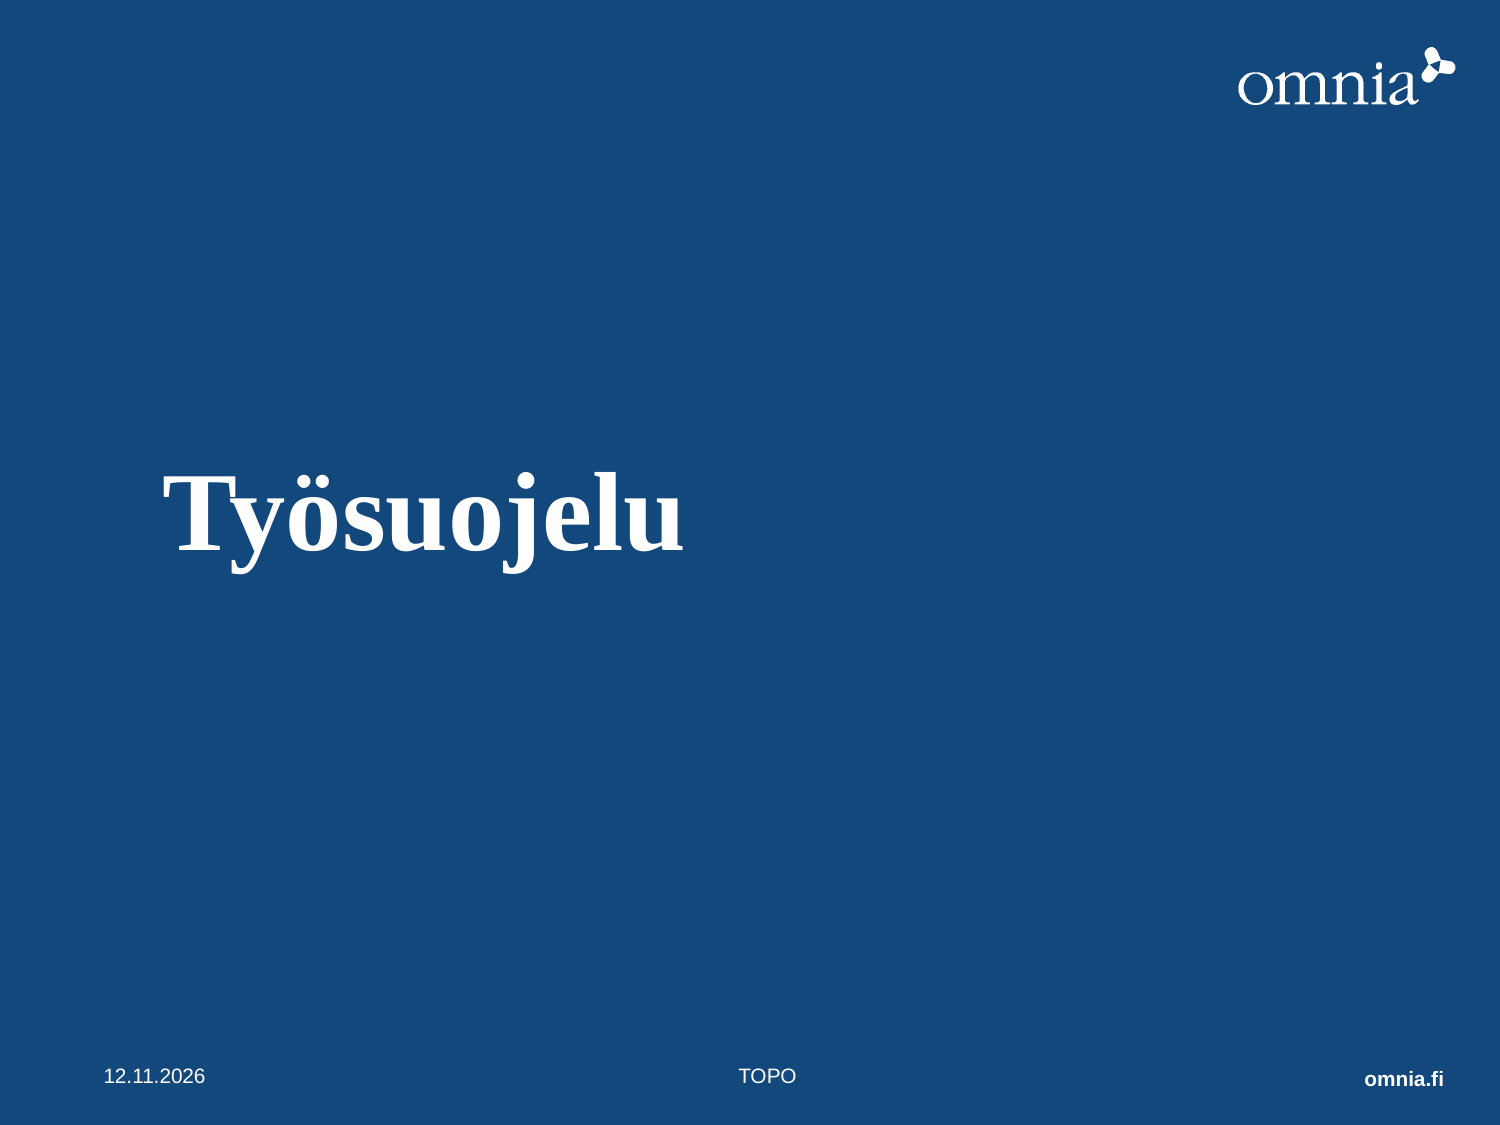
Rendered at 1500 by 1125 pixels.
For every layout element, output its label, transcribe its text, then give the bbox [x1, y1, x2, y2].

picture [1222, 31, 1471, 120]
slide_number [88, 1045, 384, 1105]
footer TOPO [531, 1045, 1004, 1105]
title Työsuojelu [147, 385, 1423, 627]
